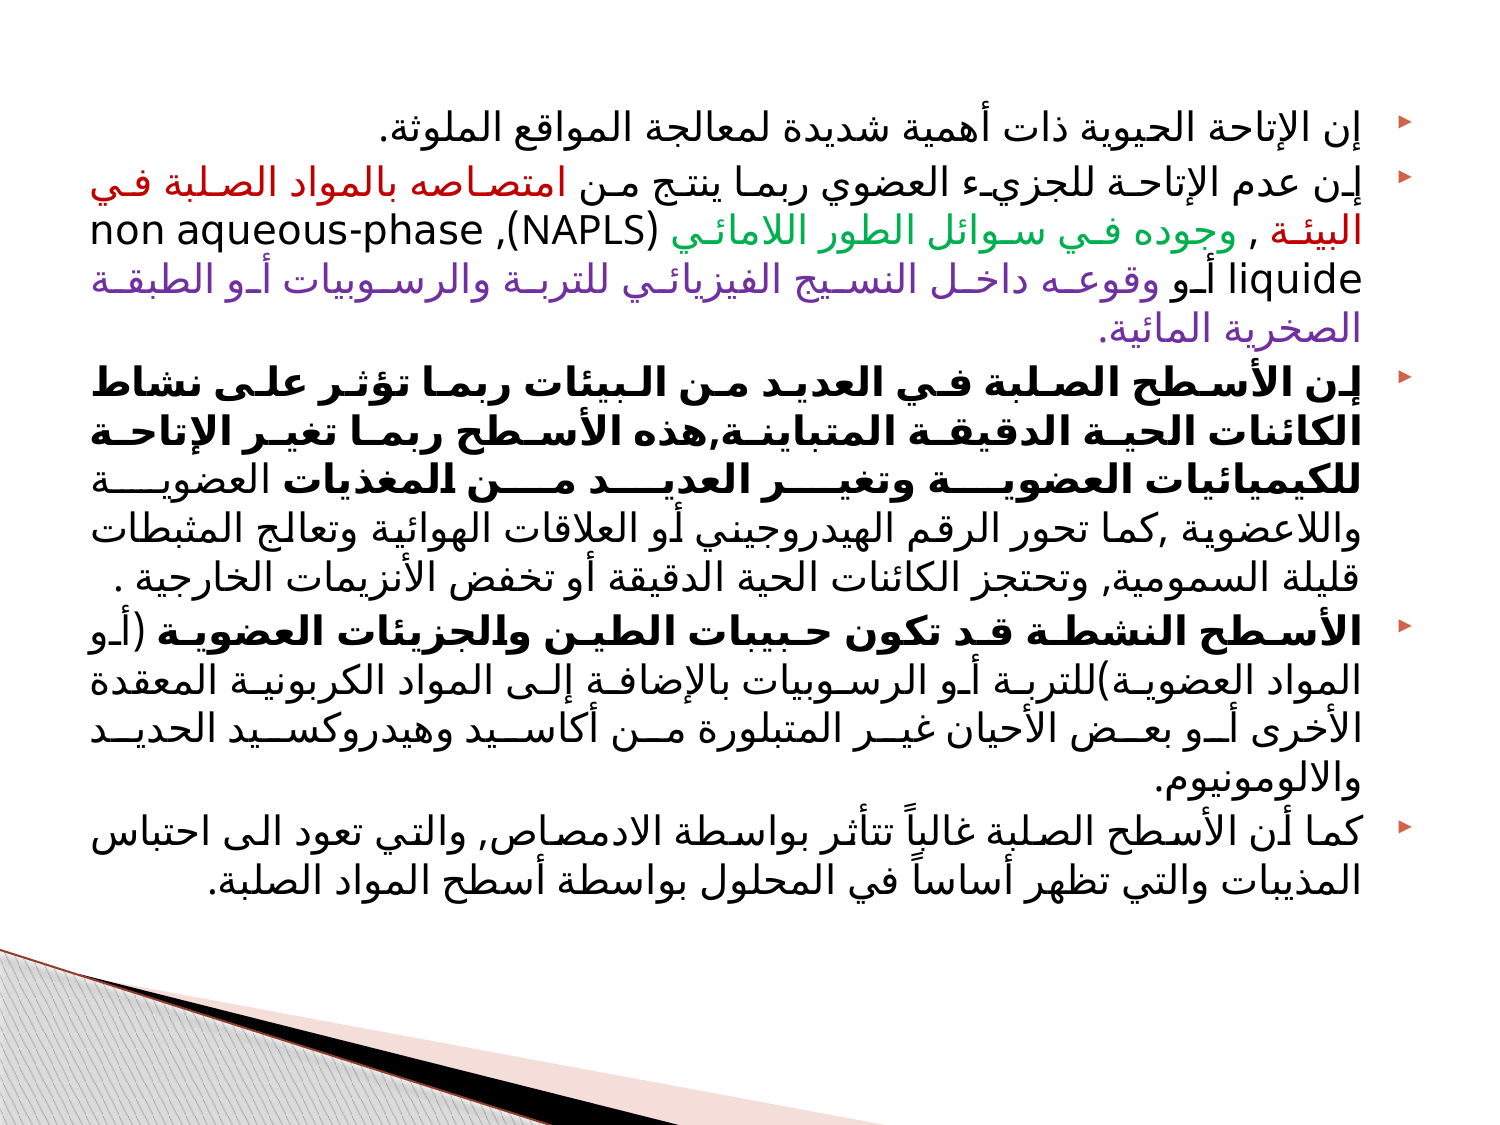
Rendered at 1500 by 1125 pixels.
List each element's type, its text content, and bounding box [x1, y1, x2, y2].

list إن الإتاحة الحيوية ذات أهمية شديدة لمعالجة المواقع الملوثة. إن عدم الإتاحة للجزيء العضوي ربما ينتج من امتصاصه بالمواد الصلبة في البيئة , وجوده في سوائل الطور اللامائي (NAPLS), non aqueous-phase liquide أو وقوعه داخل النسيج الفيزيائي للتربة والرسوبيات أو الطبقة الصخرية المائية. إن الأسطح الصلبة في العديد من البيئات ربما تؤثر على نشاط الكائنات الحية الدقيقة المتباينة,هذه الأسطح ربما تغير الإتاحة للكيميائيات العضوية وتغير العديد من المغذيات العضوية واللاعضوية ,كما تحور الرقم الهيدروجيني أو العلاقات الهوائية وتعالج المثبطات قليلة السمومية, وتحتجز الكائنات الحية الدقيقة أو تخفض الأنزيمات الخارجية . الأسطح النشطة قد تكون حبيبات الطين والجزيئات العضوية (أو المواد العضوية)للتربة أو الرسوبيات بالإضافة إلى المواد الكربونية المعقدة الأخرى أو بعض الأحيان غير المتبلورة من أكاسيد وهيدروكسيد الحديد والالومونيوم. كما أن الأسطح الصلبة غالباً تتأثر بواسطة الادمصاص, والتي تعود الى احتباس المذيبات والتي تظهر أساساً في المحلول بواسطة أسطح المواد الصلبة. [75, 93, 1425, 986]
